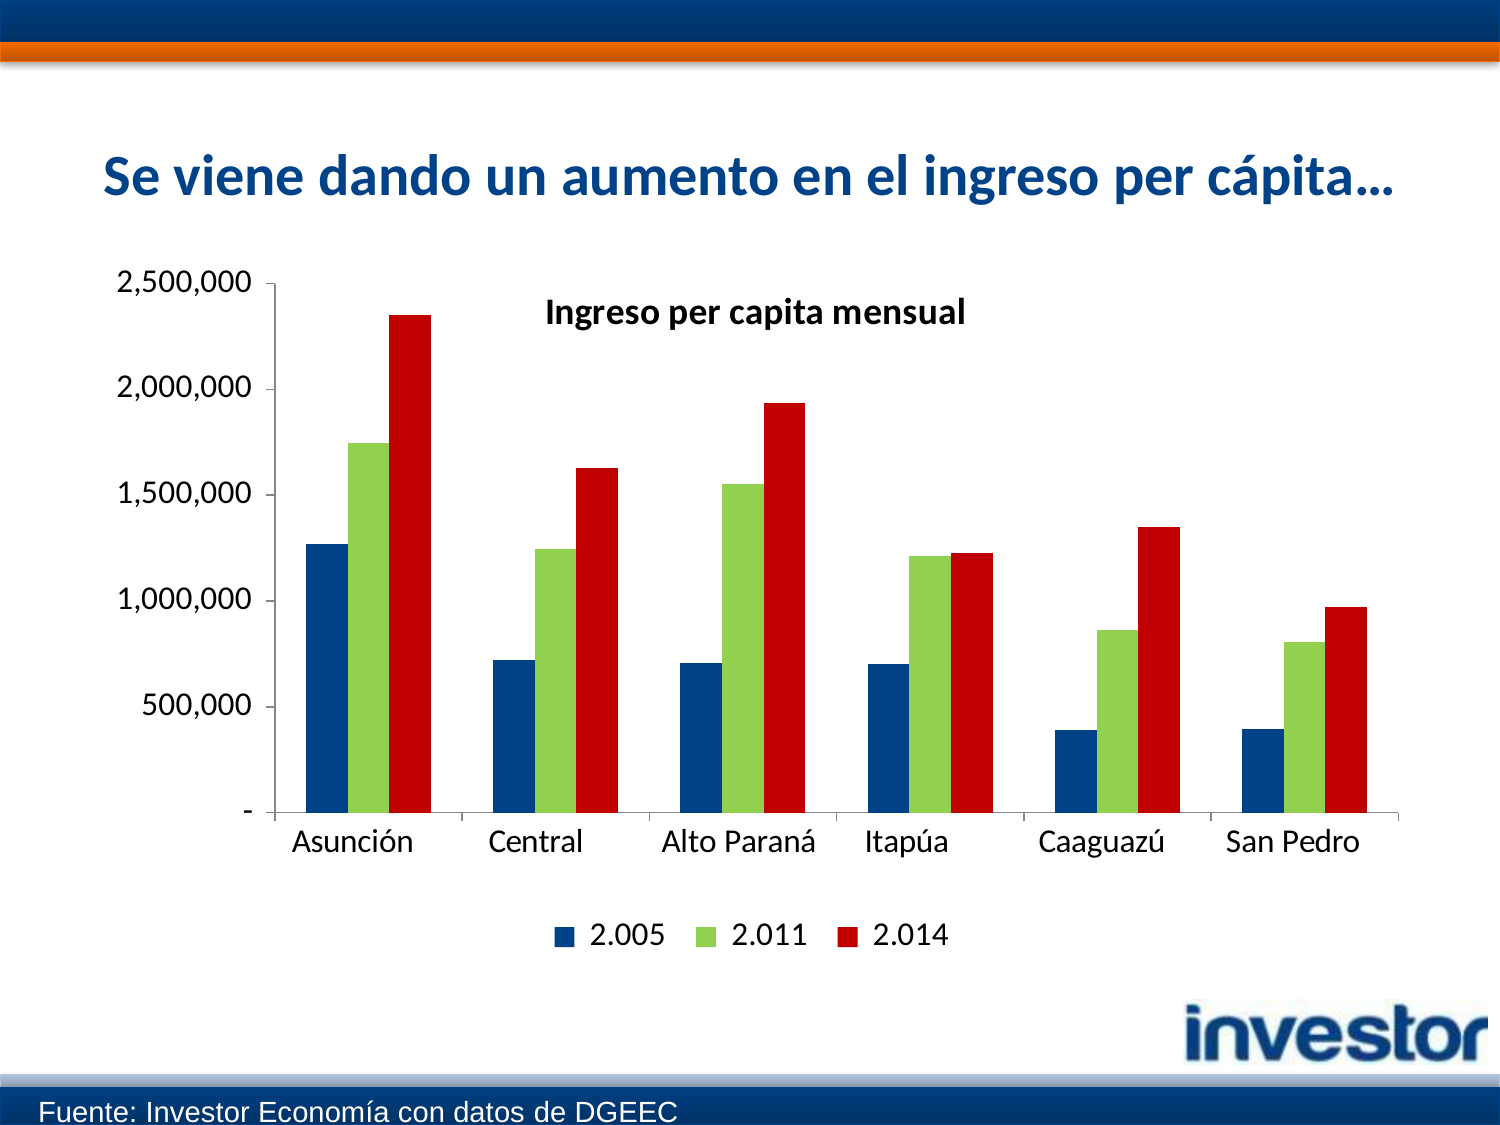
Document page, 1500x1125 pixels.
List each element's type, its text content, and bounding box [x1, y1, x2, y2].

picture [1183, 999, 1488, 1065]
chart [88, 263, 1424, 961]
text_box Fuente: Investor Economía con datos de DGEEC [23, 1086, 1266, 1125]
title Se viene dando un aumento en el ingreso per cápita… [74, 112, 1426, 233]
